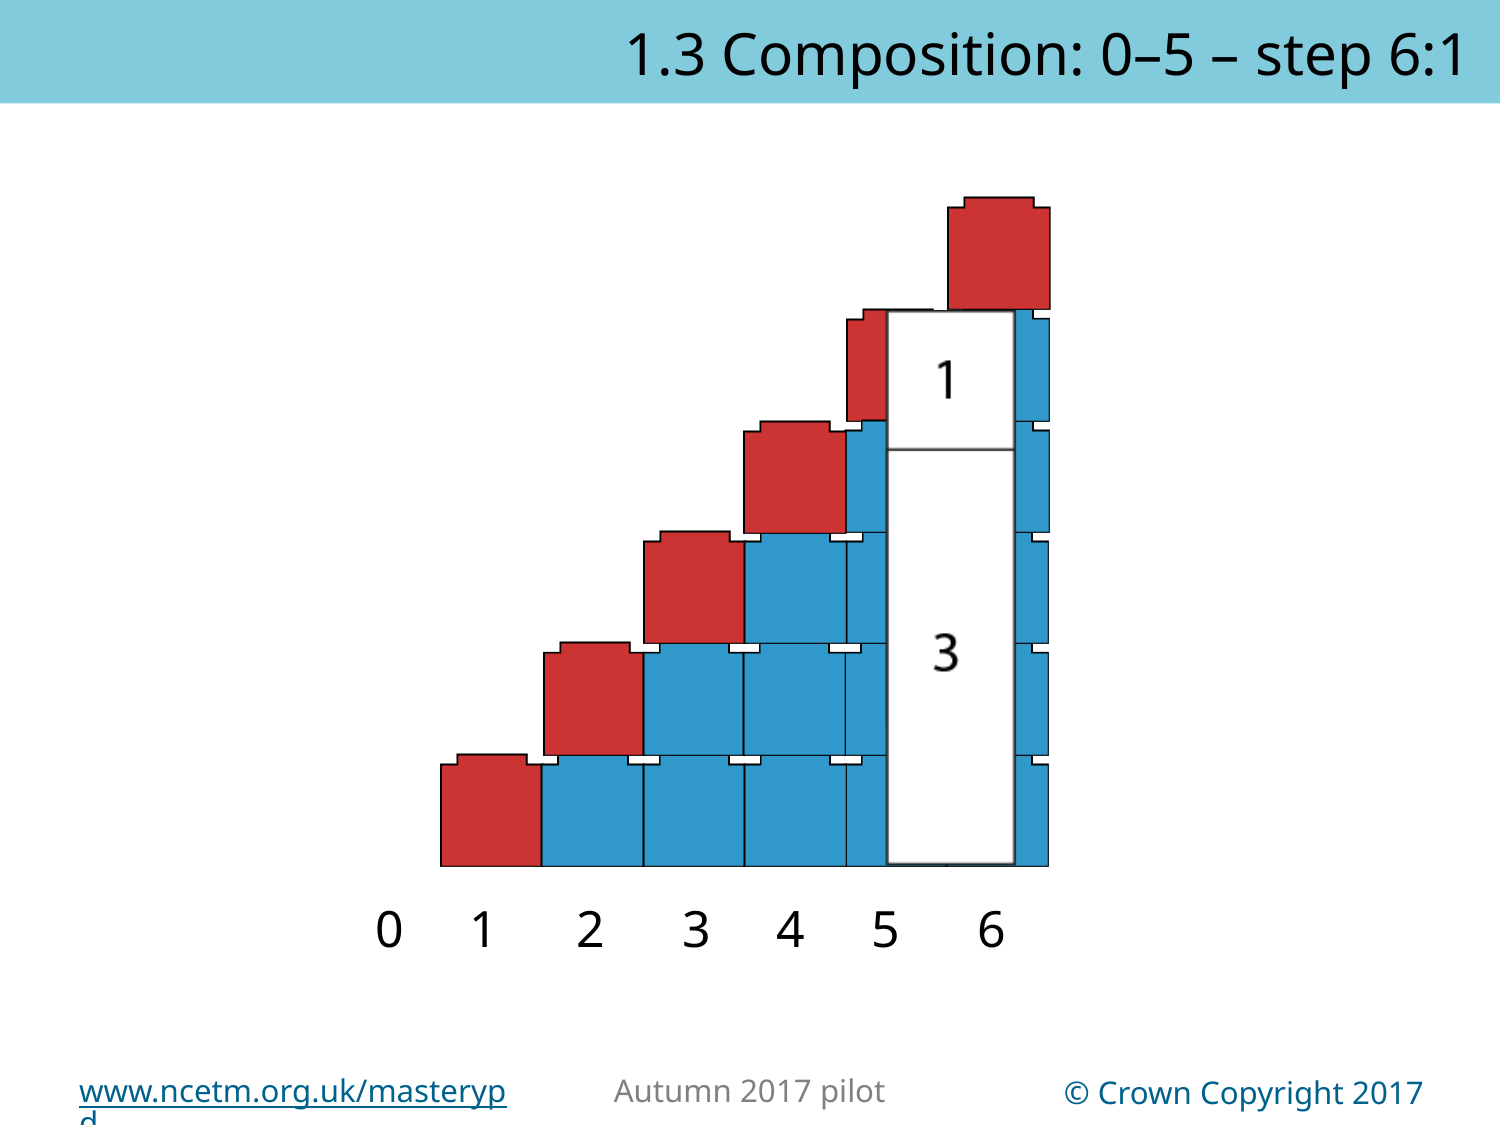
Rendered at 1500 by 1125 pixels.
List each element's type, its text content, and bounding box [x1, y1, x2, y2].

list 1.3 Composition: 0–5 – step 6:1 [0, 0, 1500, 104]
text_box 4 [761, 890, 821, 965]
text_box 0 [360, 890, 420, 965]
text_box 1 [454, 890, 514, 965]
text_box 3 [667, 890, 727, 965]
picture [438, 530, 741, 868]
text_box 5 [856, 890, 916, 965]
picture [843, 195, 1051, 878]
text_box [741, 420, 845, 867]
text_box 2 [560, 890, 620, 965]
text_box 6 [962, 890, 1022, 965]
